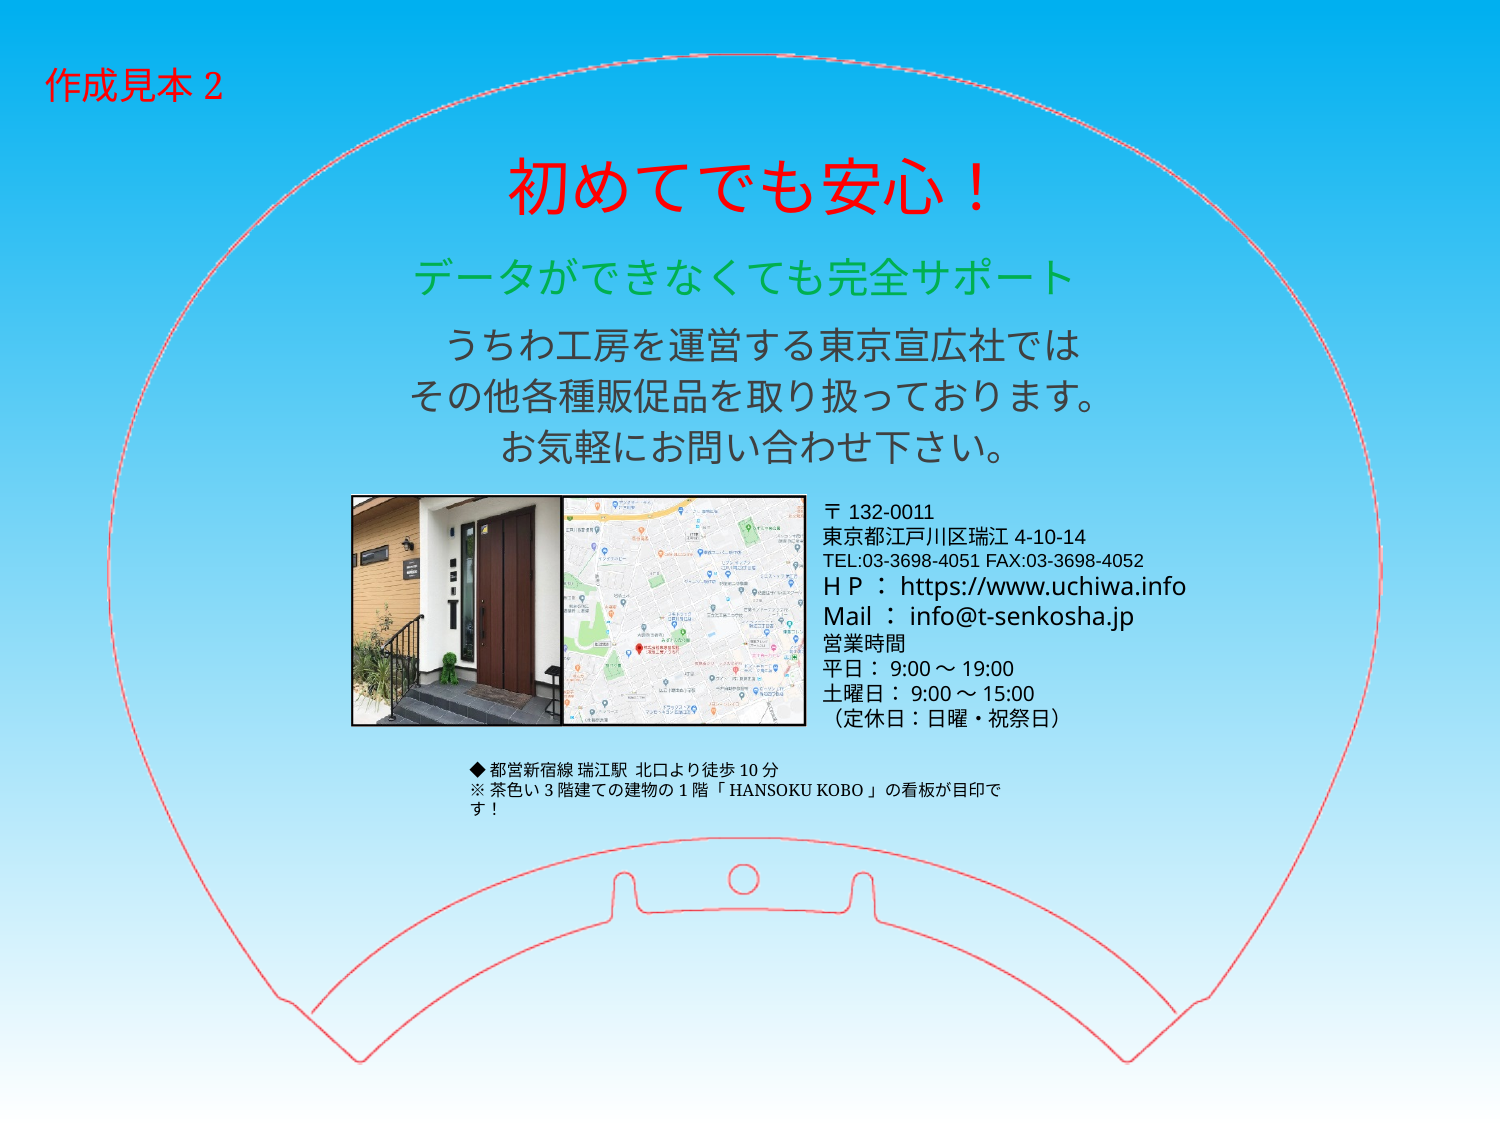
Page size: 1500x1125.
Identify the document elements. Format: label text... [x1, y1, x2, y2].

picture [215, 73, 220, 86]
picture [106, 70, 116, 76]
picture [106, 54, 1383, 1065]
text_box 作成見本2 [29, 54, 102, 115]
